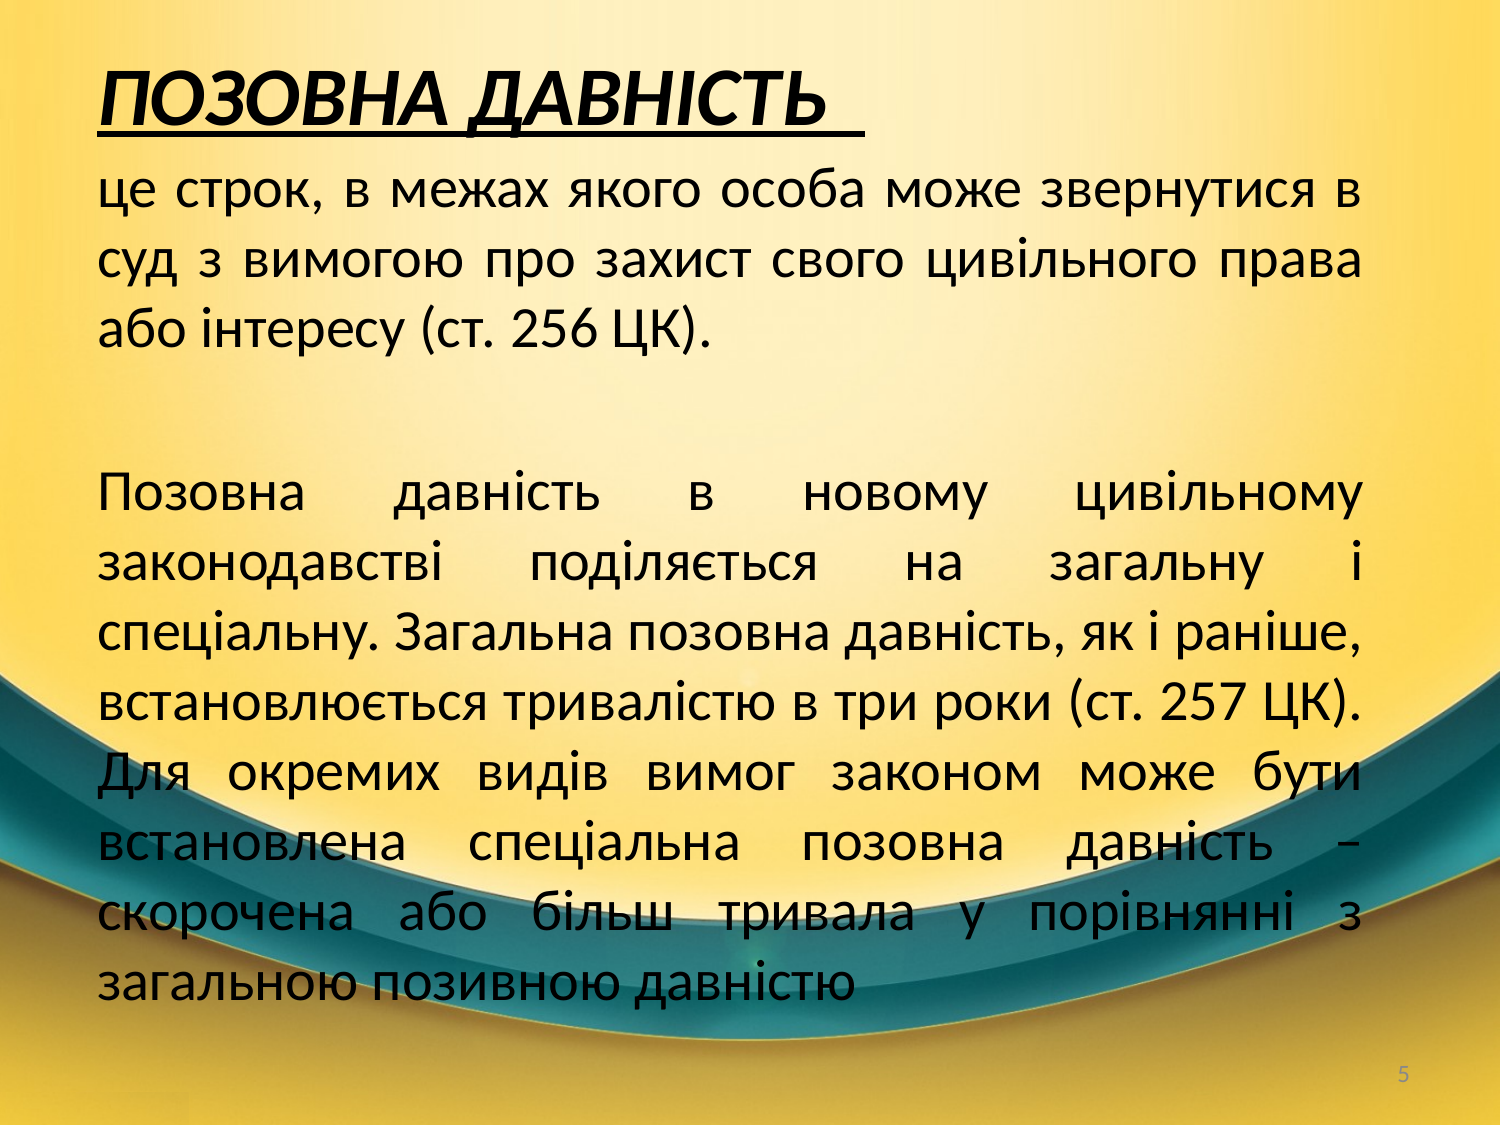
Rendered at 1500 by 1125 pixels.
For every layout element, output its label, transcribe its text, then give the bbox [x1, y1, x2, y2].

slide_number 5 [1074, 1042, 1425, 1103]
list це строк, в межах якого особа може звернутися в суд з вимогою про захист свого цивільного права або інтересу (ст. 256 ЦК). Позовна давність в новому цивільному законодавстві поділяється на загальну і спеціальну. Загальна позовна давність, як і раніше, встановлюється тривалістю в три роки (ст. 257 ЦК). Для окремих видів вимог законом може бути встановлена спеціальна позовна давність – скорочена або більш тривала у порівнянні з загальною позивною давністю [82, 642, 1379, 1020]
picture [0, 0, 1500, 1125]
title Позовна давність [82, 35, 1357, 259]
